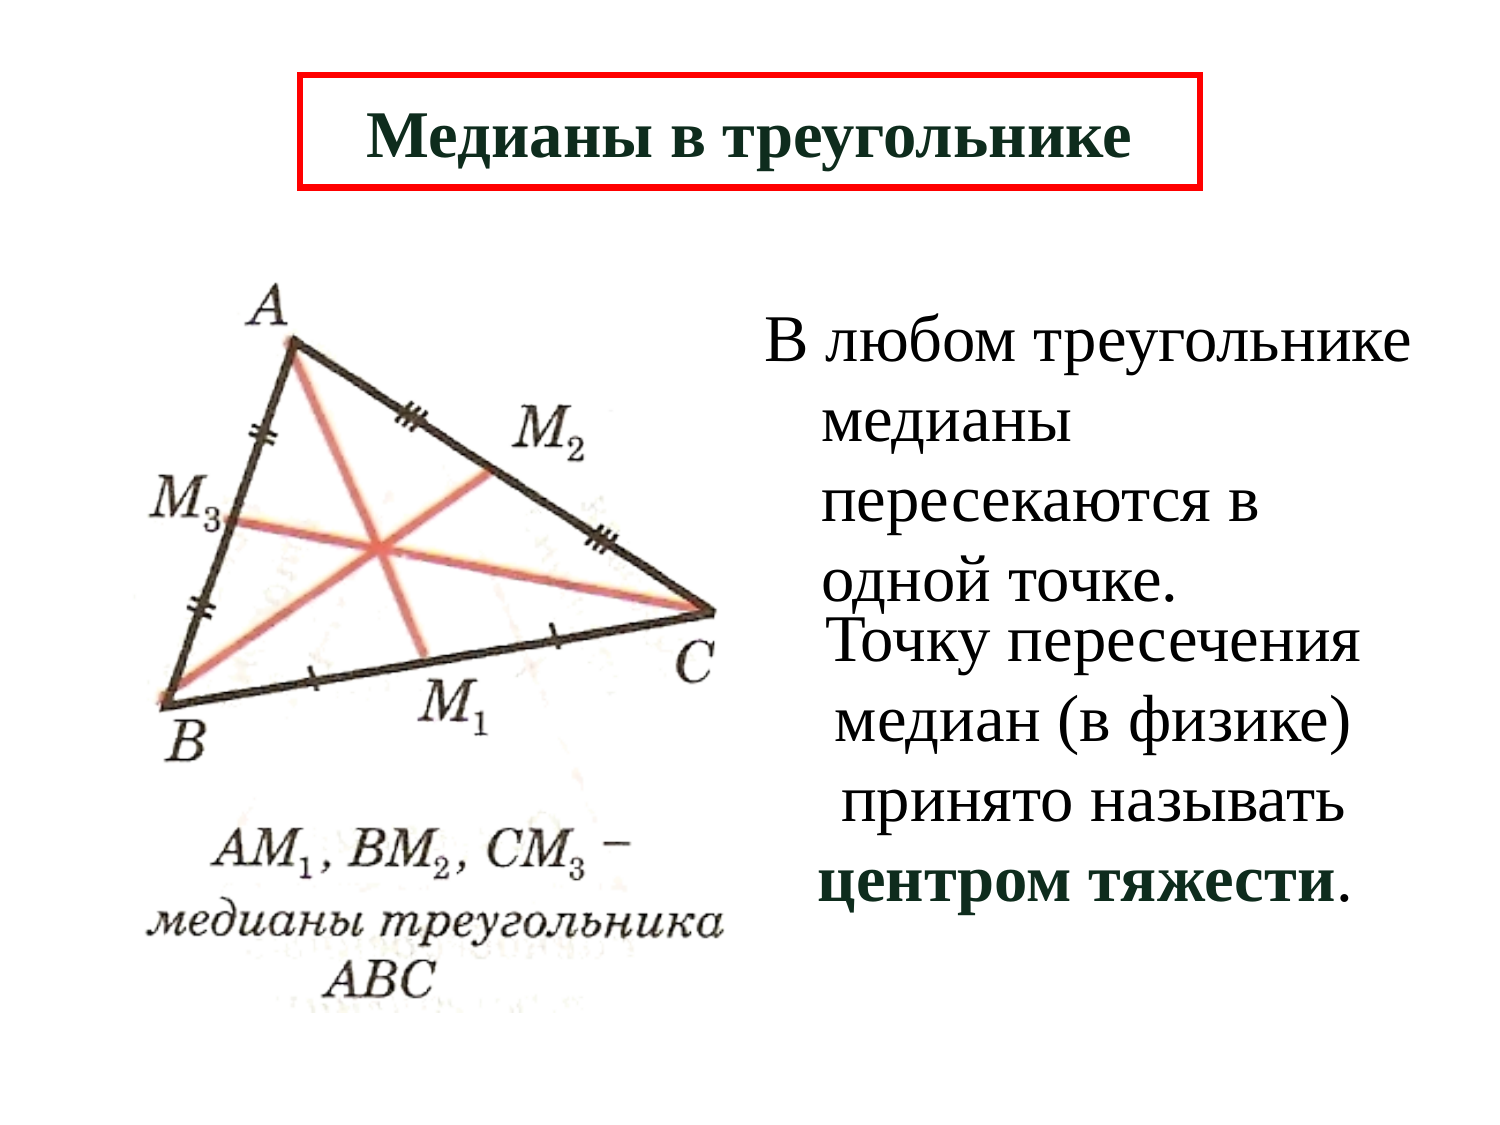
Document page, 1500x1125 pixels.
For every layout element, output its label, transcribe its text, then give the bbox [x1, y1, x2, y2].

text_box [104, 274, 751, 1013]
list В любом треугольнике медианы пересекаются в одной точке. [754, 287, 1438, 587]
text_box Точку пересечения медиан (в физике) принято называть центром тяжести. [754, 587, 1438, 925]
title Медианы в треугольнике [300, 75, 1200, 188]
